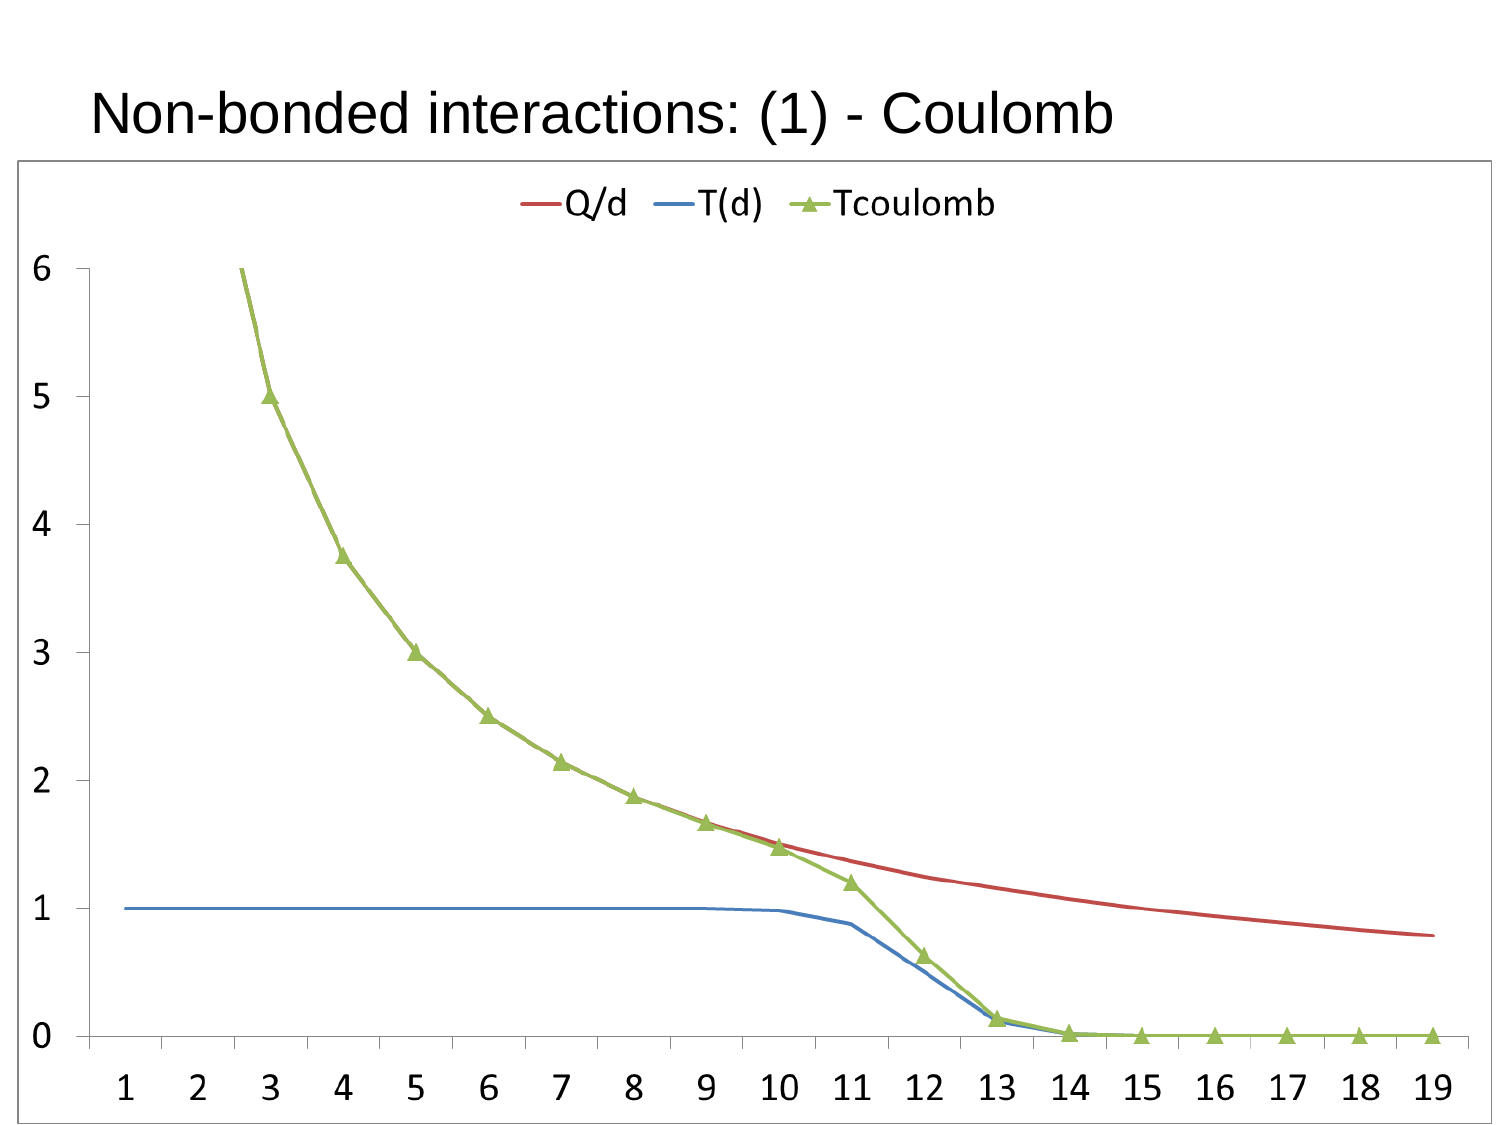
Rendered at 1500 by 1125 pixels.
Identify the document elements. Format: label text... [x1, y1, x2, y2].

list Non-bonded interactions: (1) - Coulomb They are functions of interatomic distances, therefore their number scales as O(N2), while covalent terms linearly increase with respect to the number of atoms N of the modeled system However, remote atoms interact weakly and may be ignored: a cut-off radius may be employed. Electrostatic interactions between unbalanced charges have the longest range, therefore define the cut-off (~12 Å)… but, beware! [75, 67, 1425, 158]
picture [16, 159, 1492, 1125]
